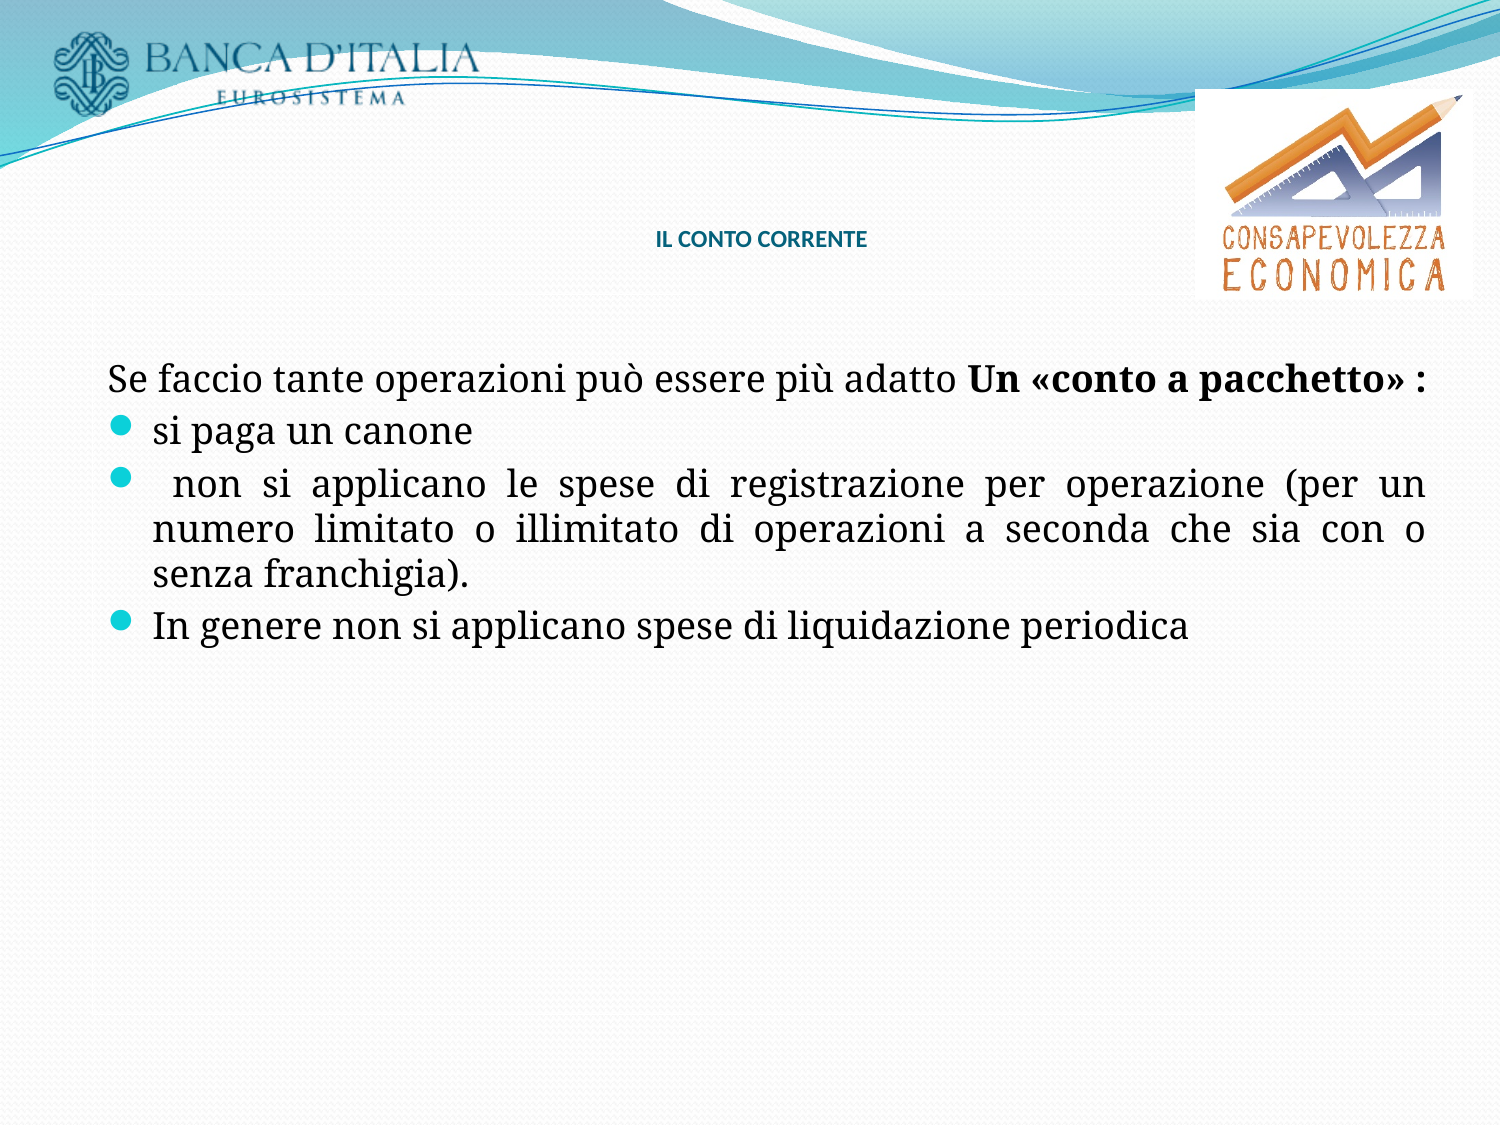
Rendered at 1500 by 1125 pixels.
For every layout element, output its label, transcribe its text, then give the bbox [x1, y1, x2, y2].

picture [1195, 89, 1473, 300]
title IL CONTO CORRENTE [86, 184, 1188, 253]
picture [52, 3, 547, 117]
list Se faccio tante operazioni può essere più adatto Un «conto a pacchetto» : si paga un canone non si applicano le spese di registrazione per operazione (per un numero limitato o illimitato di operazioni a seconda che sia con o senza franchigia). In genere non si applicano spese di liquidazione periodica [92, 294, 1443, 1015]
